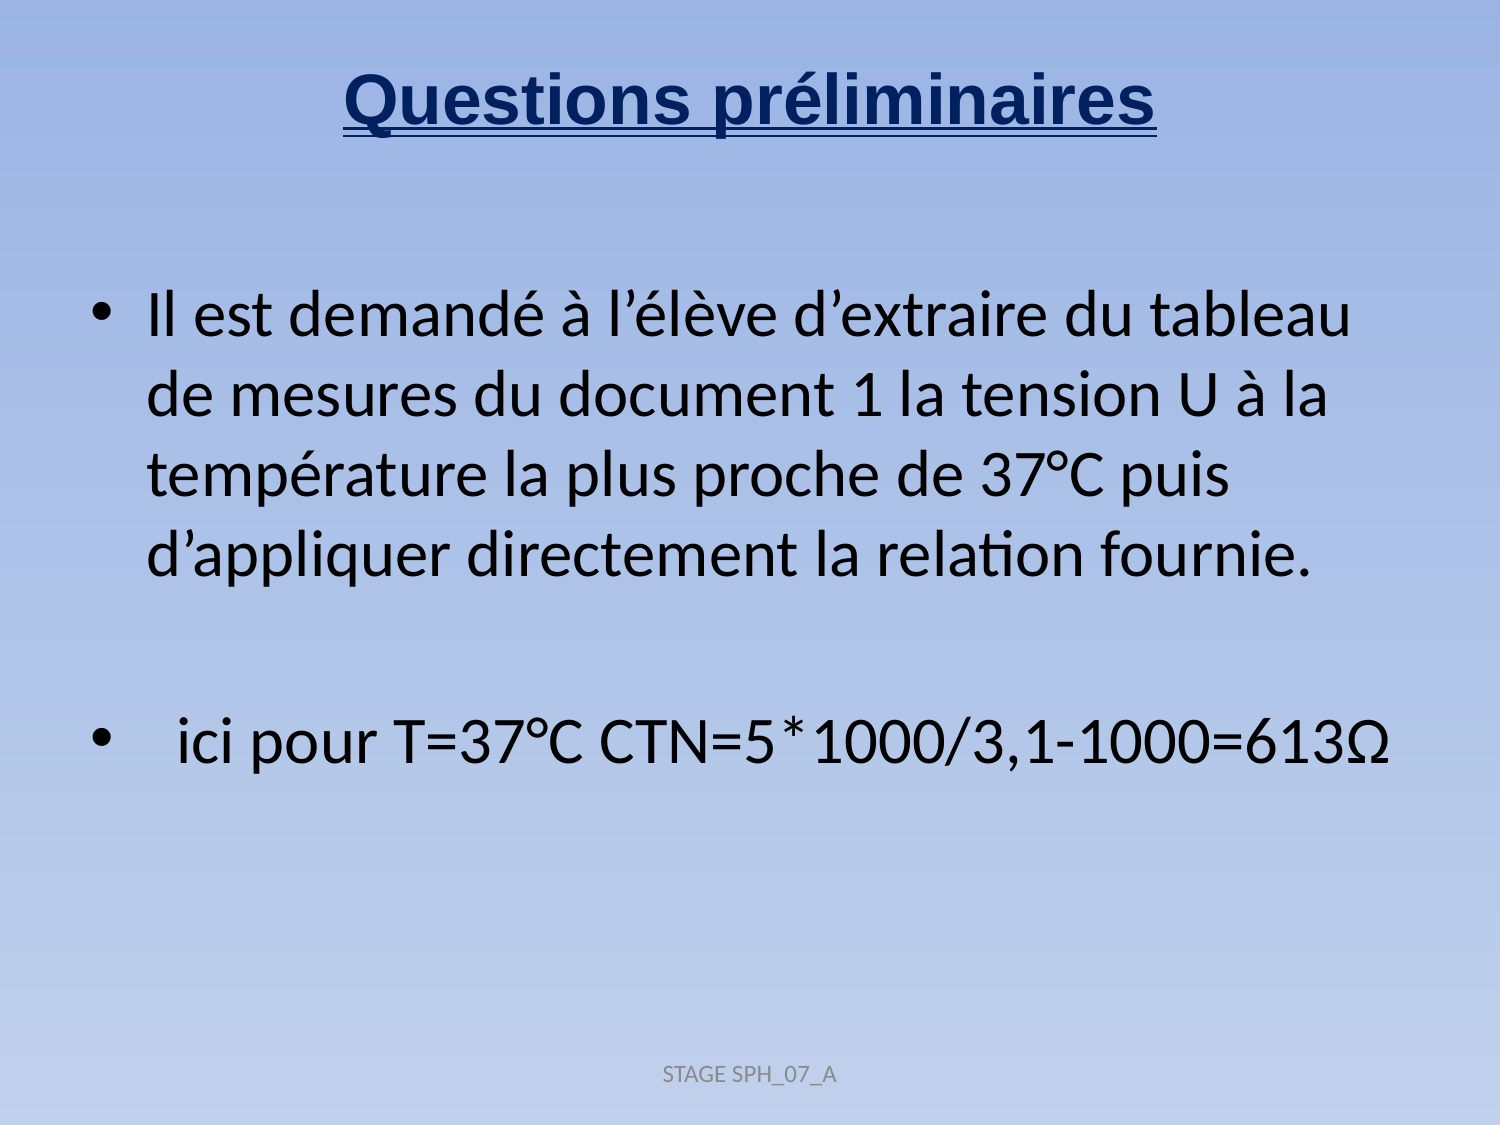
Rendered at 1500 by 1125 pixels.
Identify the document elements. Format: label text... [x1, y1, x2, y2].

title Questions préliminaires [75, 45, 1425, 233]
footer STAGE SPH_07_A [512, 1042, 988, 1103]
